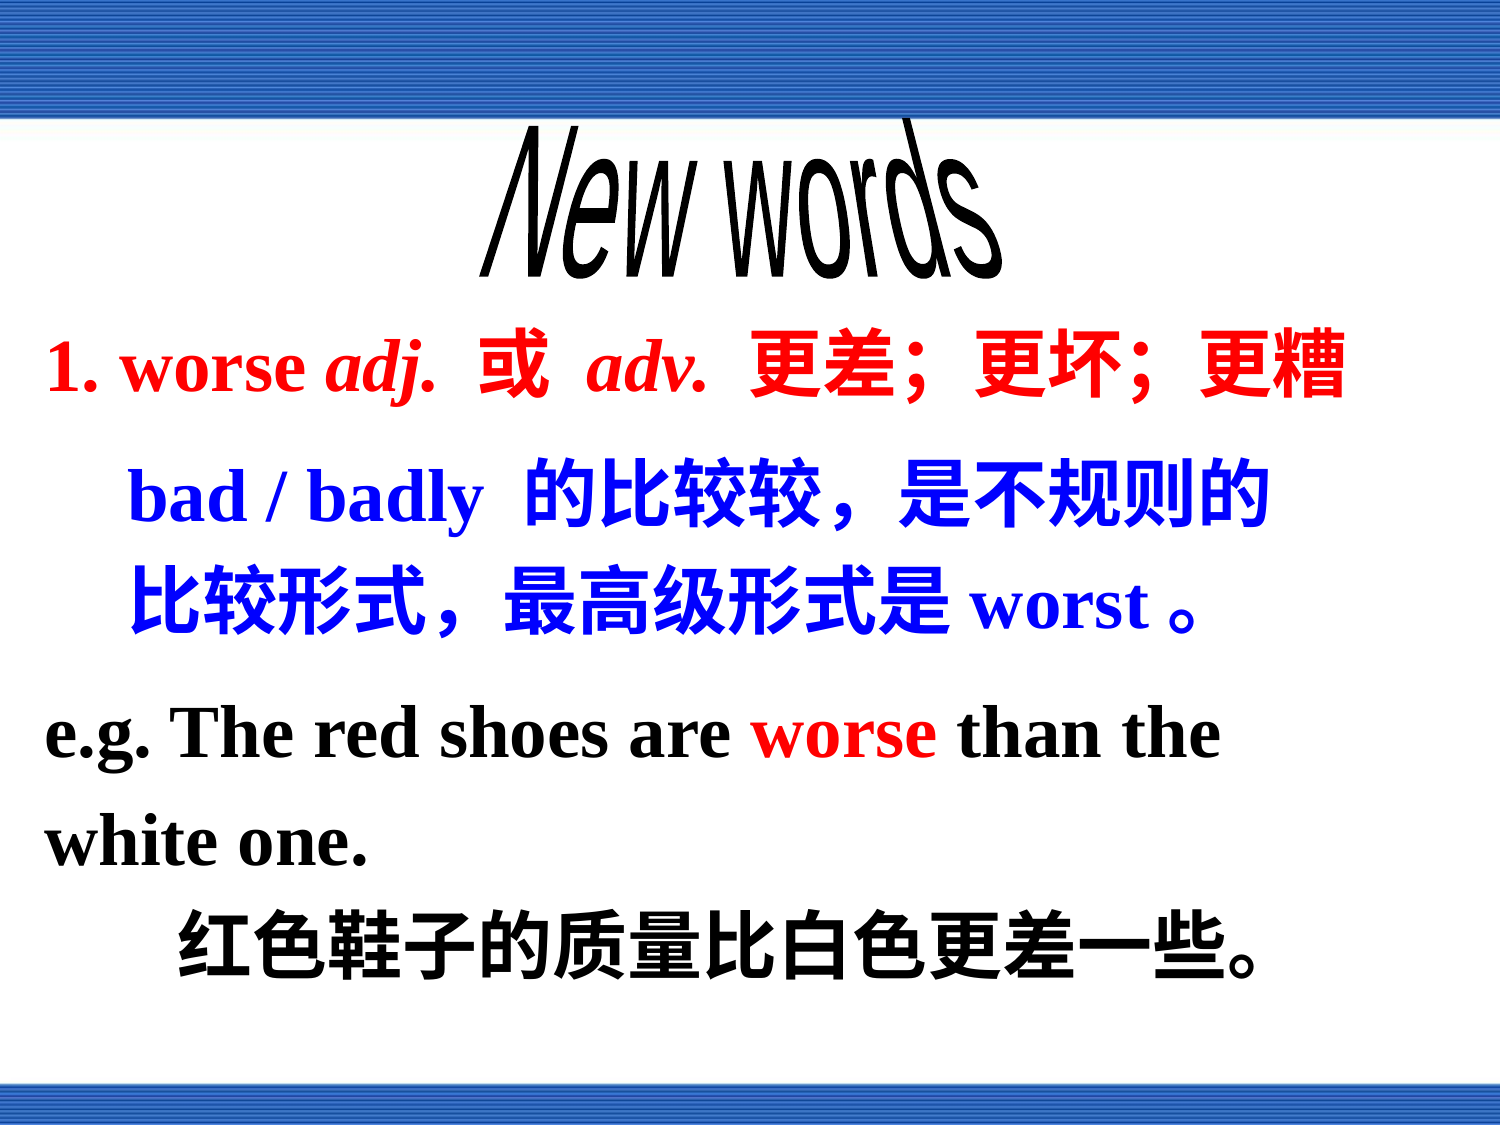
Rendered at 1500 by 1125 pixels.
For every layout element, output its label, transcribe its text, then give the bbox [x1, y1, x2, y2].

text_box 1. worse adj. 或 adv. 更差；更坏；更糟 [29, 290, 1370, 414]
picture [0, 0, 1500, 1125]
text_box e.g. The red shoes are worse than the white one. 红色鞋子的质量比白色更差一些。 [29, 656, 1353, 996]
text_box bad / badly 的比较较，是不规则的比较形式，最高级形式是worst。 [112, 420, 1288, 652]
